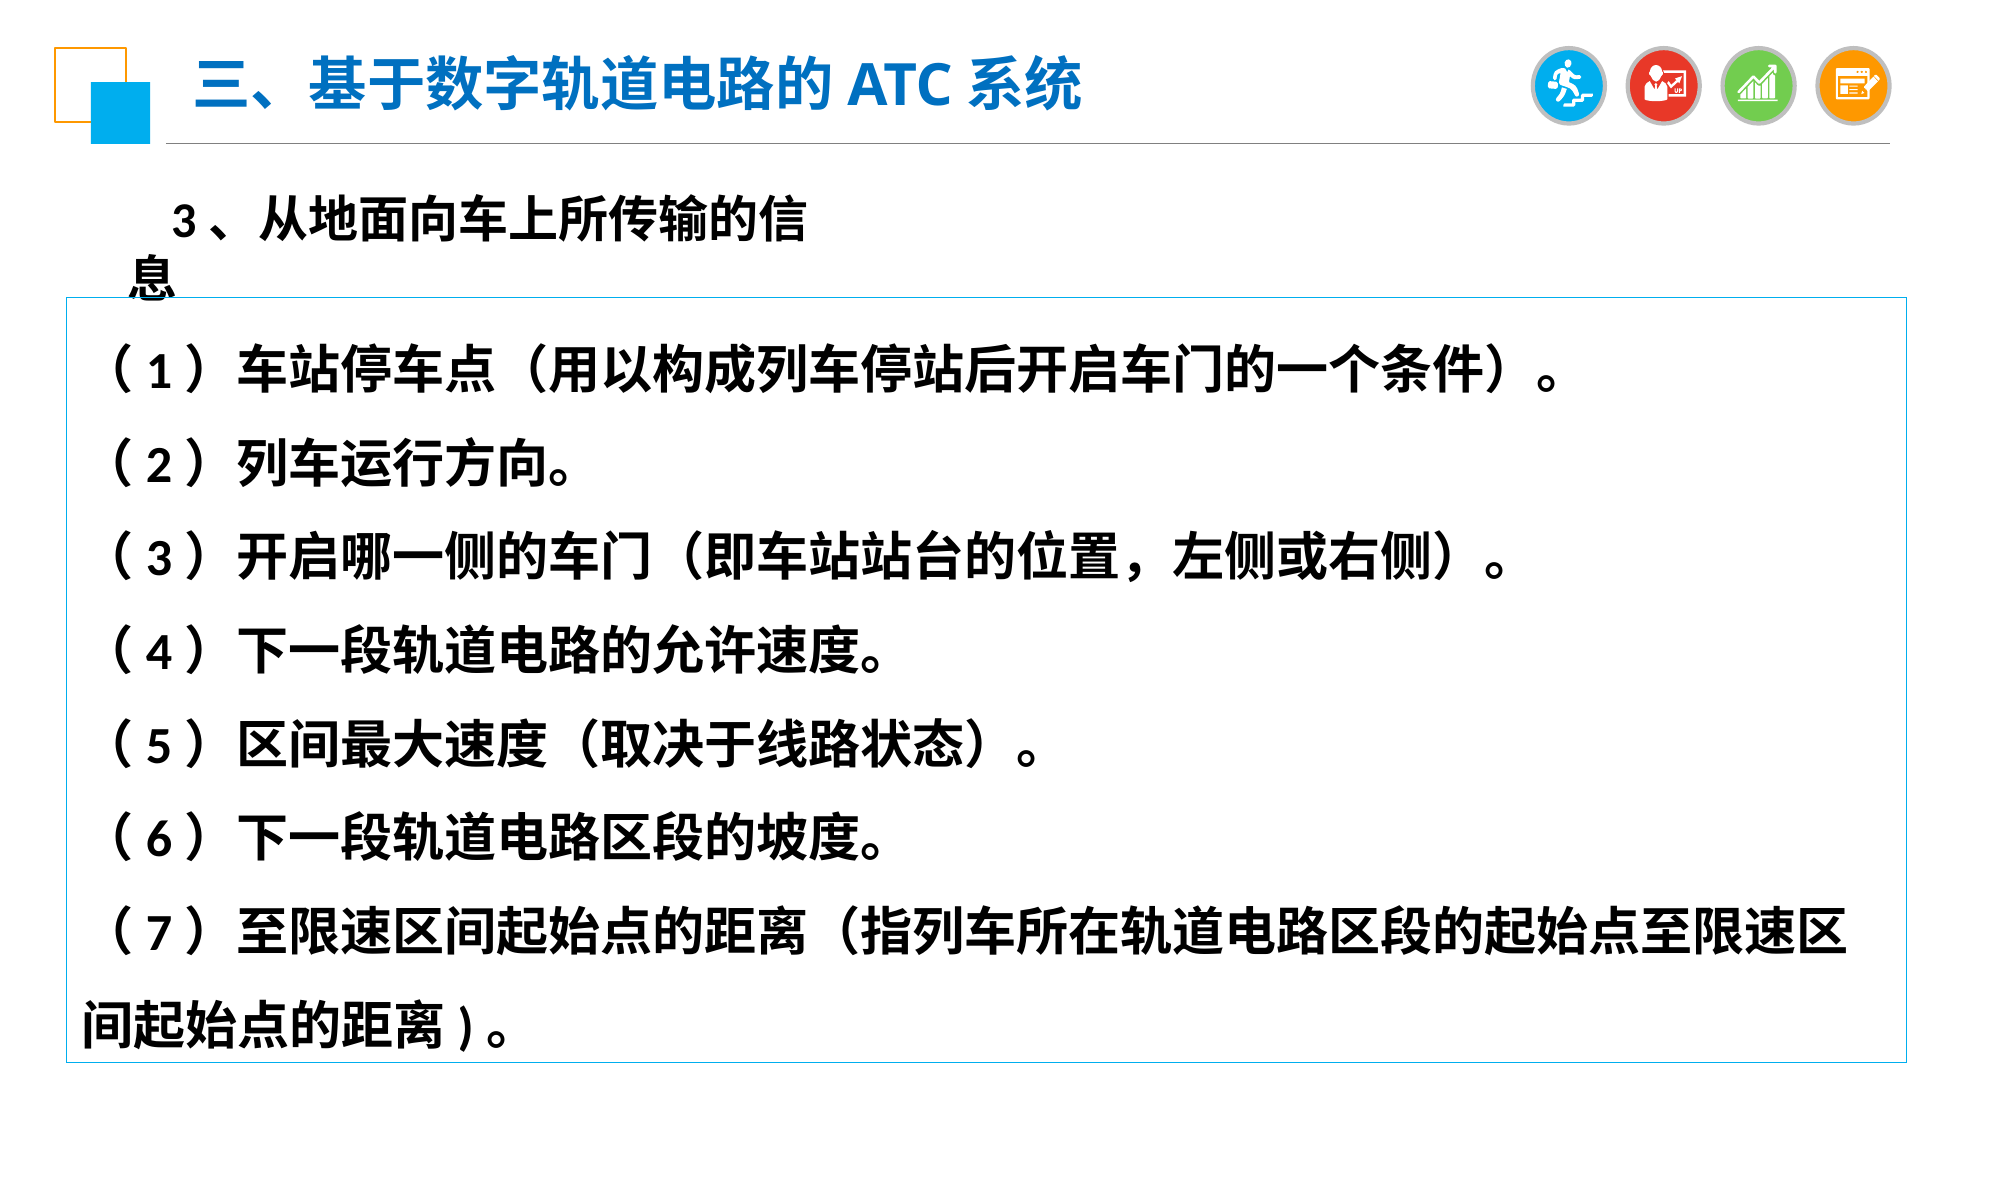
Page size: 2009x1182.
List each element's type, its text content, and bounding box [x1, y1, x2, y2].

text_box （1）车站停车点（用以构成列车停站后开启车门的一个条件）。 （2）列车运行方向。 （3）开启哪一侧的车门（即车站站台的位置，左侧或右侧）。 （4）下一段轨道电路的允许速度。 （5）区间最大速度（取决于线路状态）。 （6）下一段轨道电路区段的坡度。 （7）至限速区间起始点的距离（指列车所在轨道电路区段的起始点至限速区间起始点的距离)。 [66, 297, 1907, 1063]
text_box 3、从地面向车上所传输的信息 [112, 180, 830, 256]
text_box 三、基于数字轨道电路的ATC系统 [150, 39, 1098, 125]
